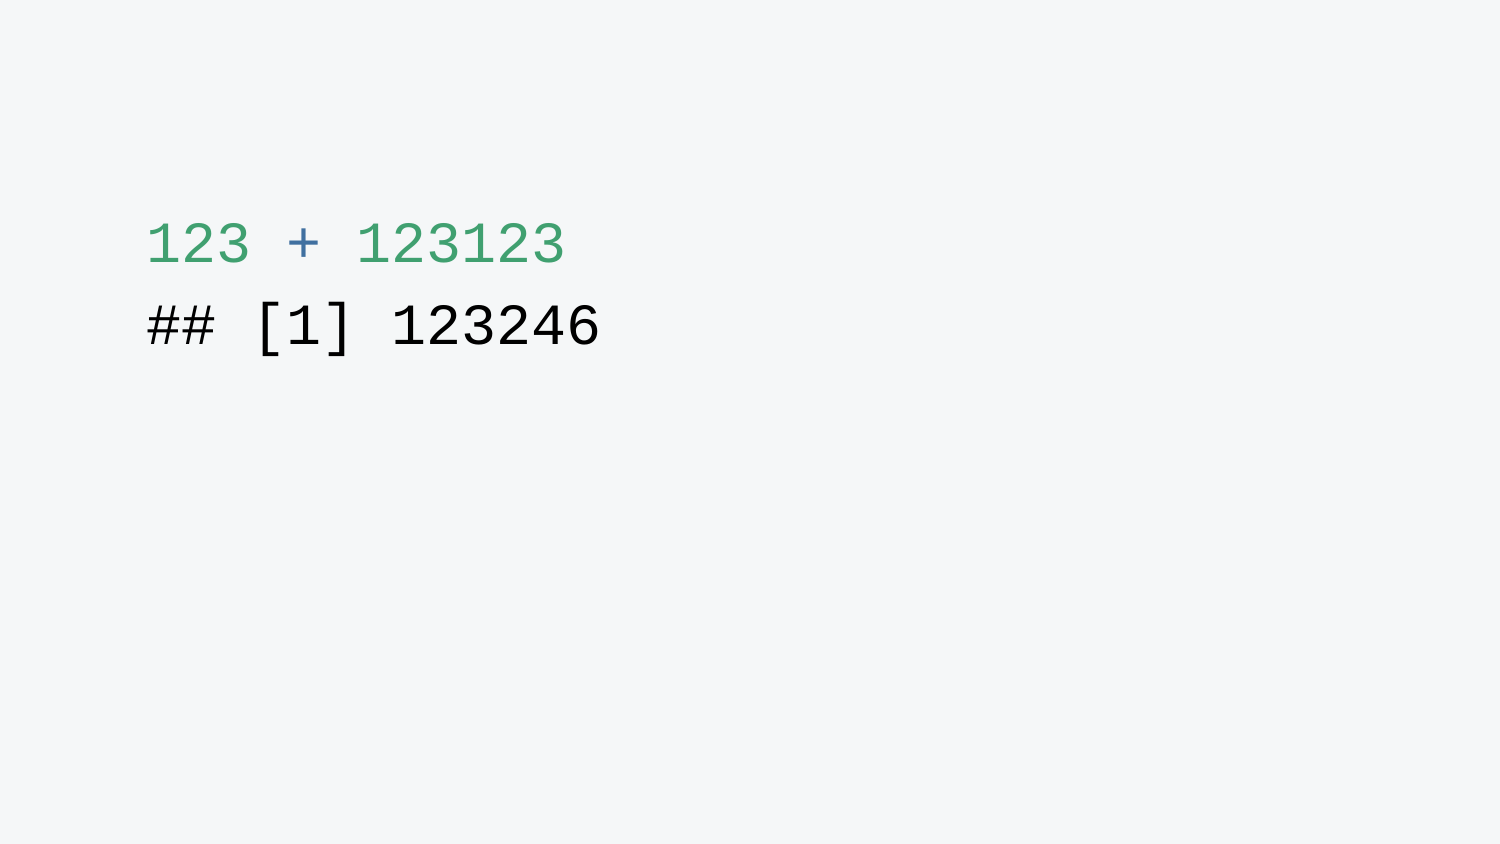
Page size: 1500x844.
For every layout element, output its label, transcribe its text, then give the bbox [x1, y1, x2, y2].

list 123 + 123123 ## [1] 123246 [75, 196, 1425, 754]
